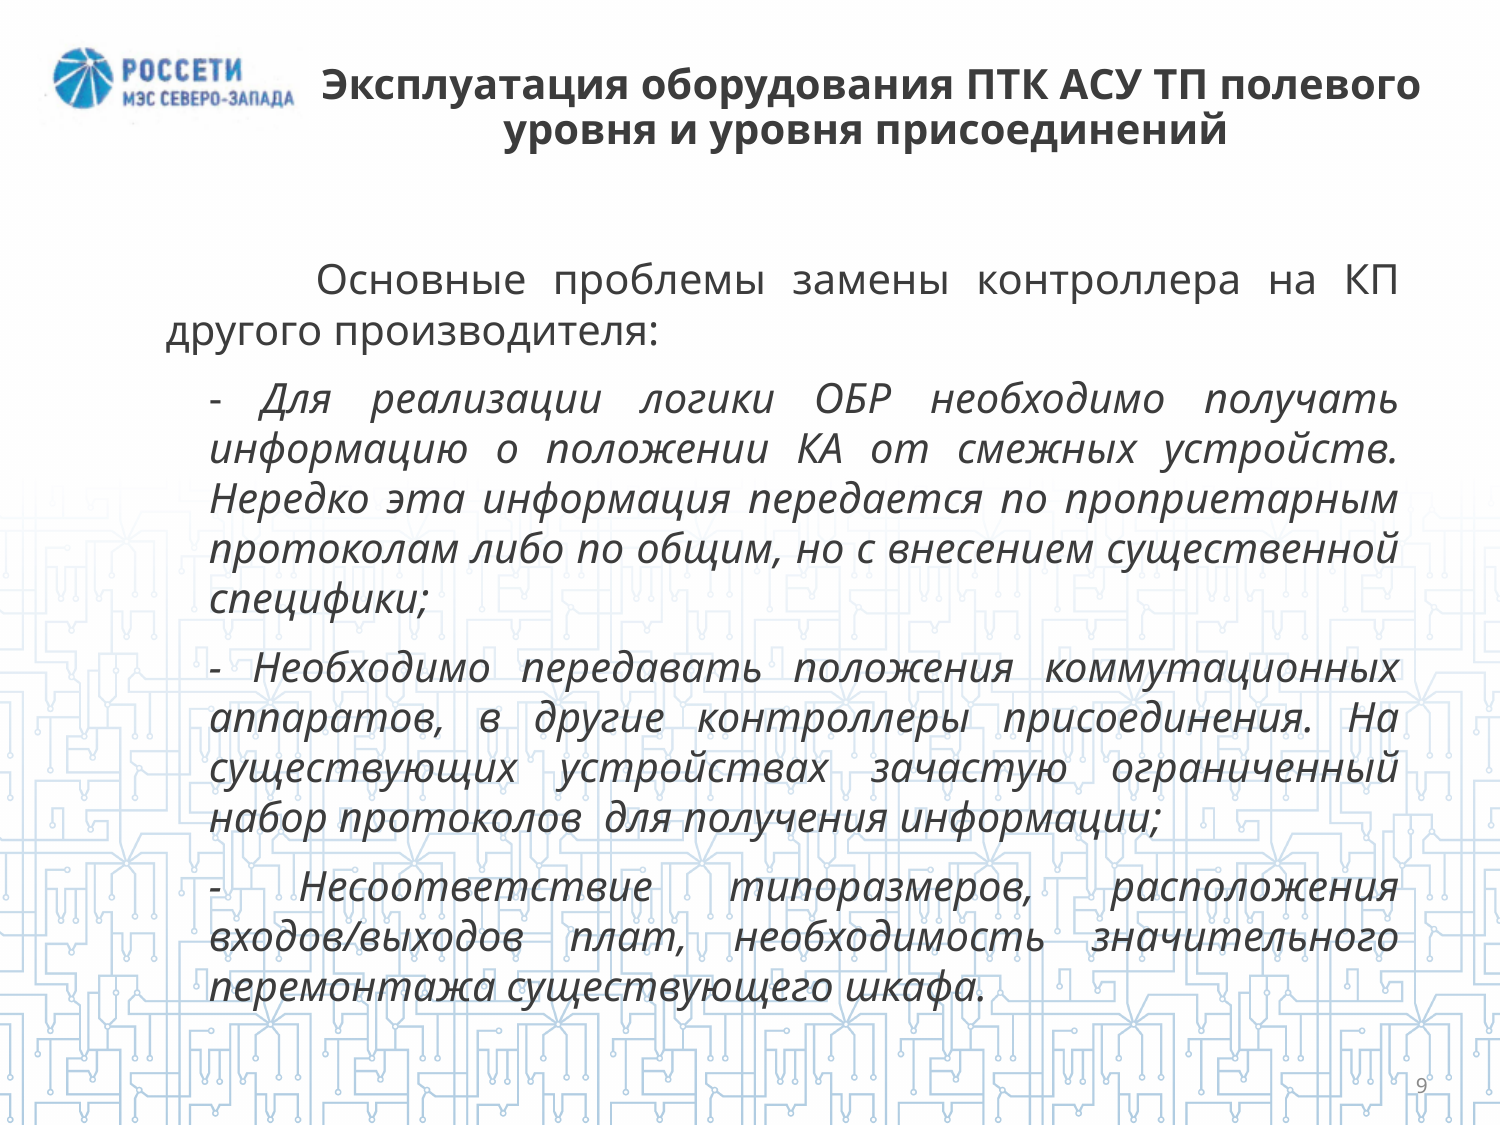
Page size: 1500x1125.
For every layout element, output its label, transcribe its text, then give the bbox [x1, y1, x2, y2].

title Эксплуатация оборудования ПТК АСУ ТП полевого уровня и уровня присоединений [312, 63, 1430, 171]
list Основные проблемы замены контроллера на КП другого производителя: - Для реализации логики ОБР необходимо получать информацию о положении КА от смежных устройств. Нередко эта информация передается по проприетарным протоколам либо по общим, но с внесением существенной специфики; - Необходимо передавать положения коммутационных аппаратов, в другие контроллеры присоединения. На существующих устройствах зачастую ограниченный набор протоколов для получения информации; - Несоответствие типоразмеров, расположения входов/выходов плат, необходимость значительного перемонтажа существующего шкафа. [165, 190, 1401, 1028]
picture [0, 0, 1500, 1125]
